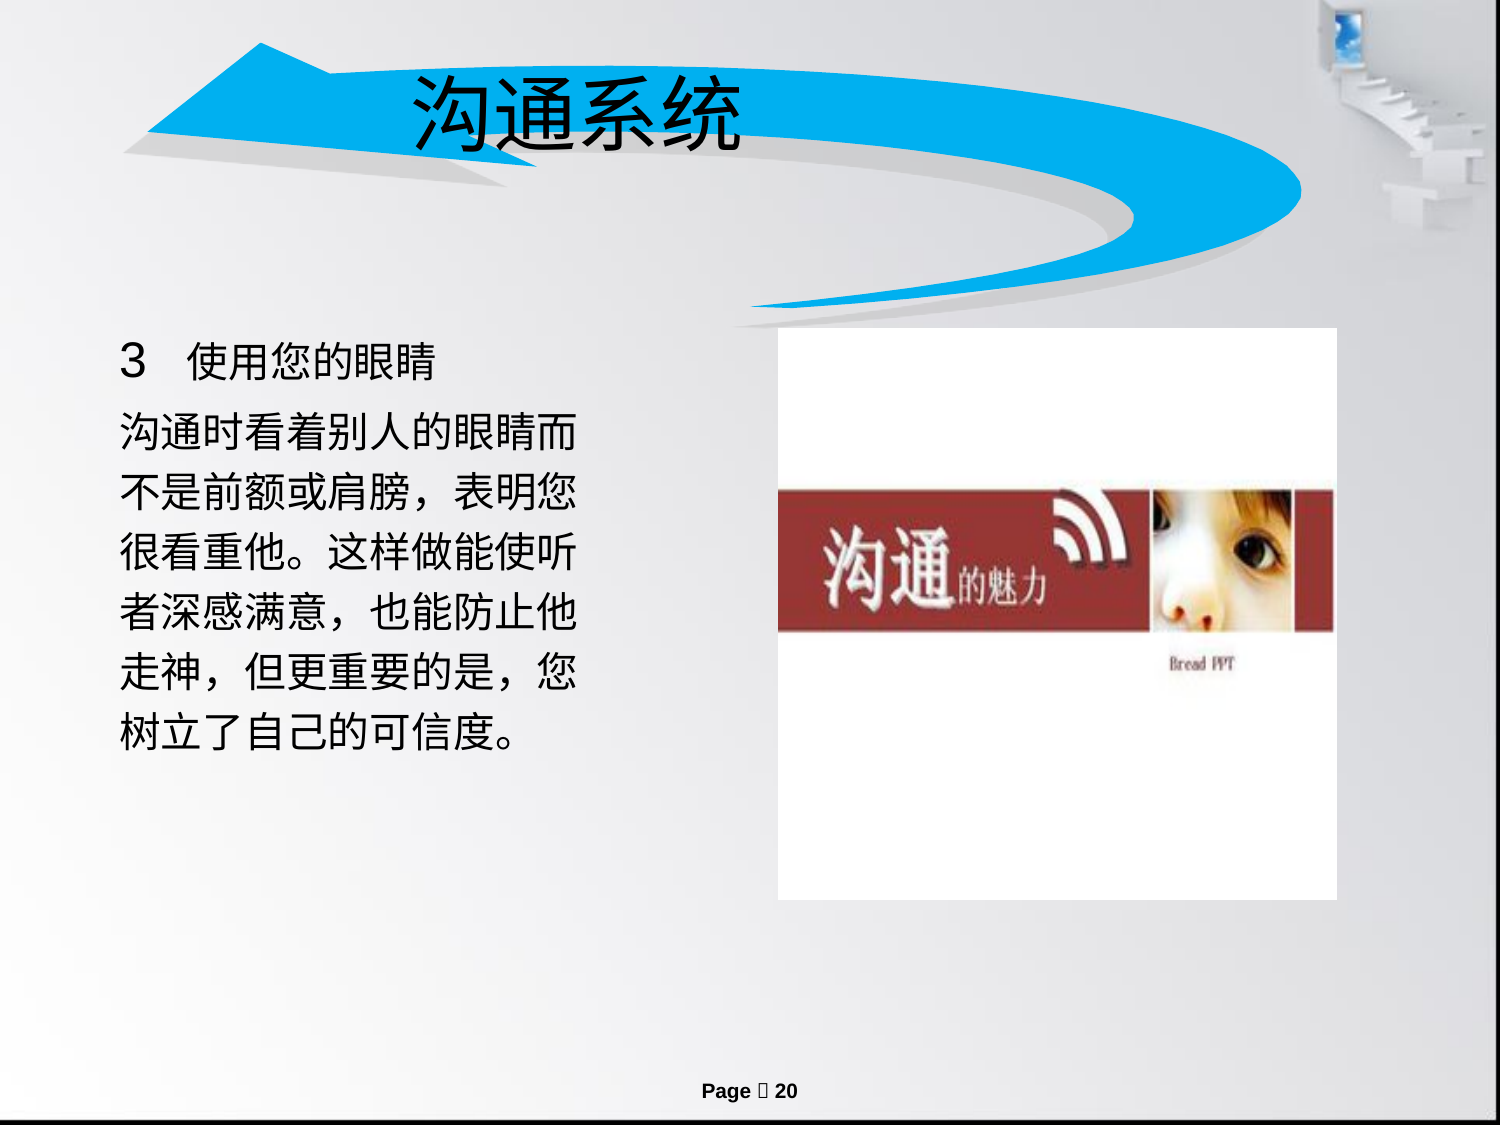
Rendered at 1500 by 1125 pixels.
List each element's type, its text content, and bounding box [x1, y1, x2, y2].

picture [0, 0, 1500, 1125]
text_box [147, 42, 1302, 309]
list 3 使用您的眼睛 沟通时看着别人的眼睛而不是前额或肩膀，表明您很看重他。这样做能使听者深感满意，也能防止他走神，但更重要的是，您树立了自己的可信度。 [104, 307, 617, 901]
